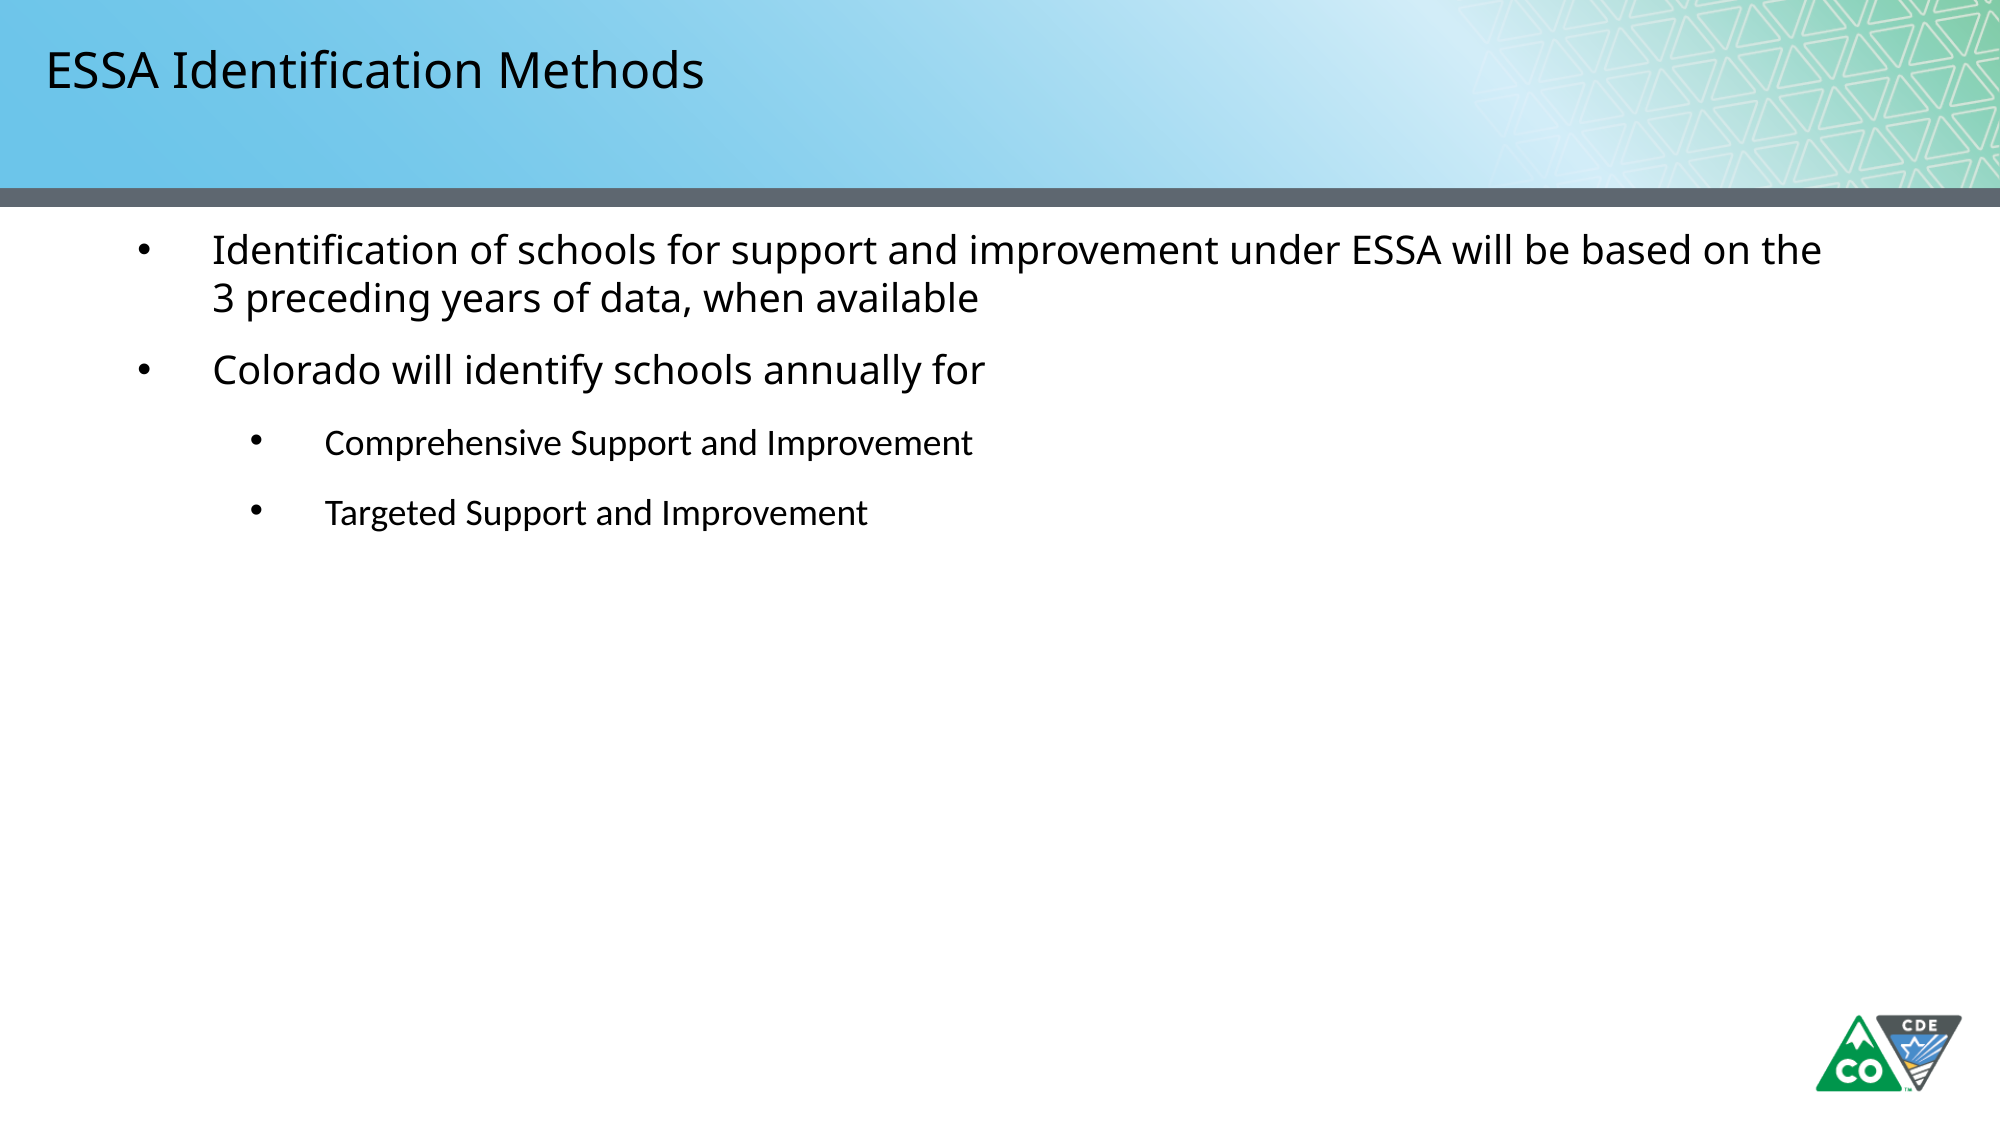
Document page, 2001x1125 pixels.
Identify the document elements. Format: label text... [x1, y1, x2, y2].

picture [1803, 1006, 1972, 1099]
title ESSA Identification Methods [45, 45, 1000, 162]
list Identification of schools for support and improvement under ESSA will be based on the 3 preceding years of data, when available Colorado will identify schools annually for Comprehensive Support and Improvement Targeted Support and Improvement [137, 225, 1836, 1003]
picture [0, 0, 2000, 207]
